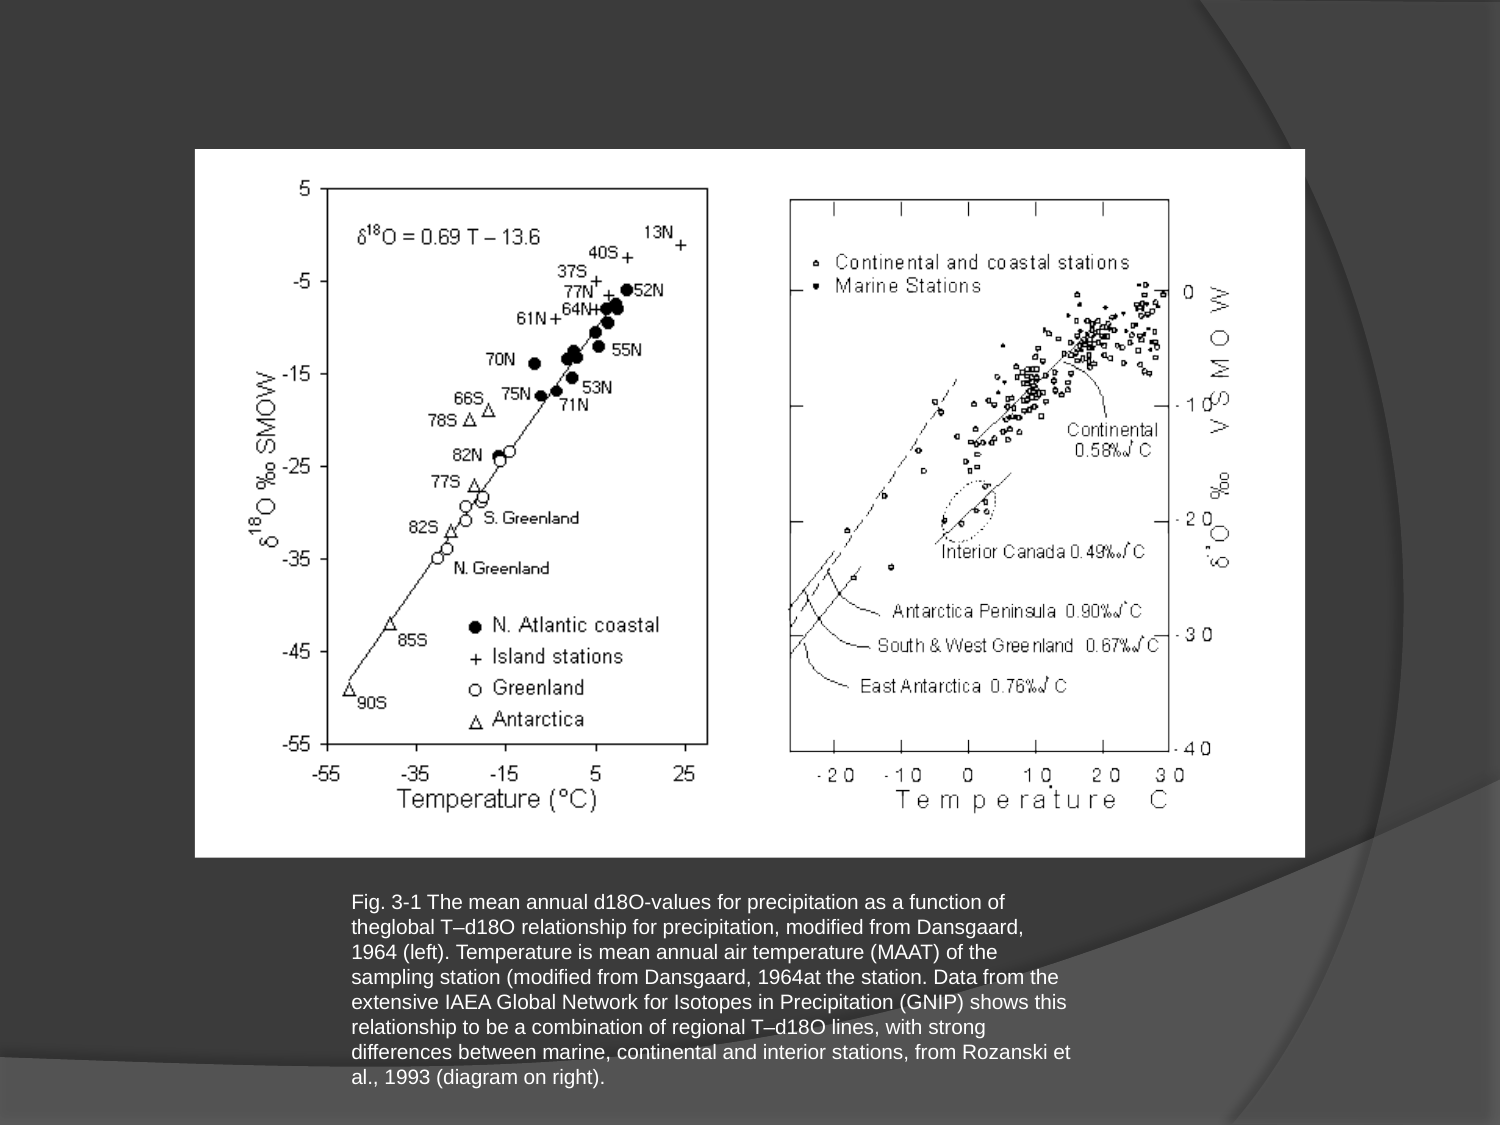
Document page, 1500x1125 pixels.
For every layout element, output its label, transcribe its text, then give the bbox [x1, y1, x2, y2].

picture [229, 160, 736, 830]
text_box [193, 147, 1307, 859]
text_box Fig. 3-1 The mean annual d18O-values for precipitation as a function of theglobal T–d18O relationship for precipitation, modified from Dansgaard, 1964 (left). Temperature is mean annual air temperature (MAAT) of the sampling station (modified from Dansgaard, 1964at the station. Data from the extensive IAEA Global Network for Isotopes in Precipitation (GNIP) shows this relationship to be a combination of regional T–d18O lines, with strong differences between marine, continental and interior stations, from Rozanski et al., 1993 (diagram on right). [336, 881, 1087, 1121]
picture [785, 196, 1235, 841]
